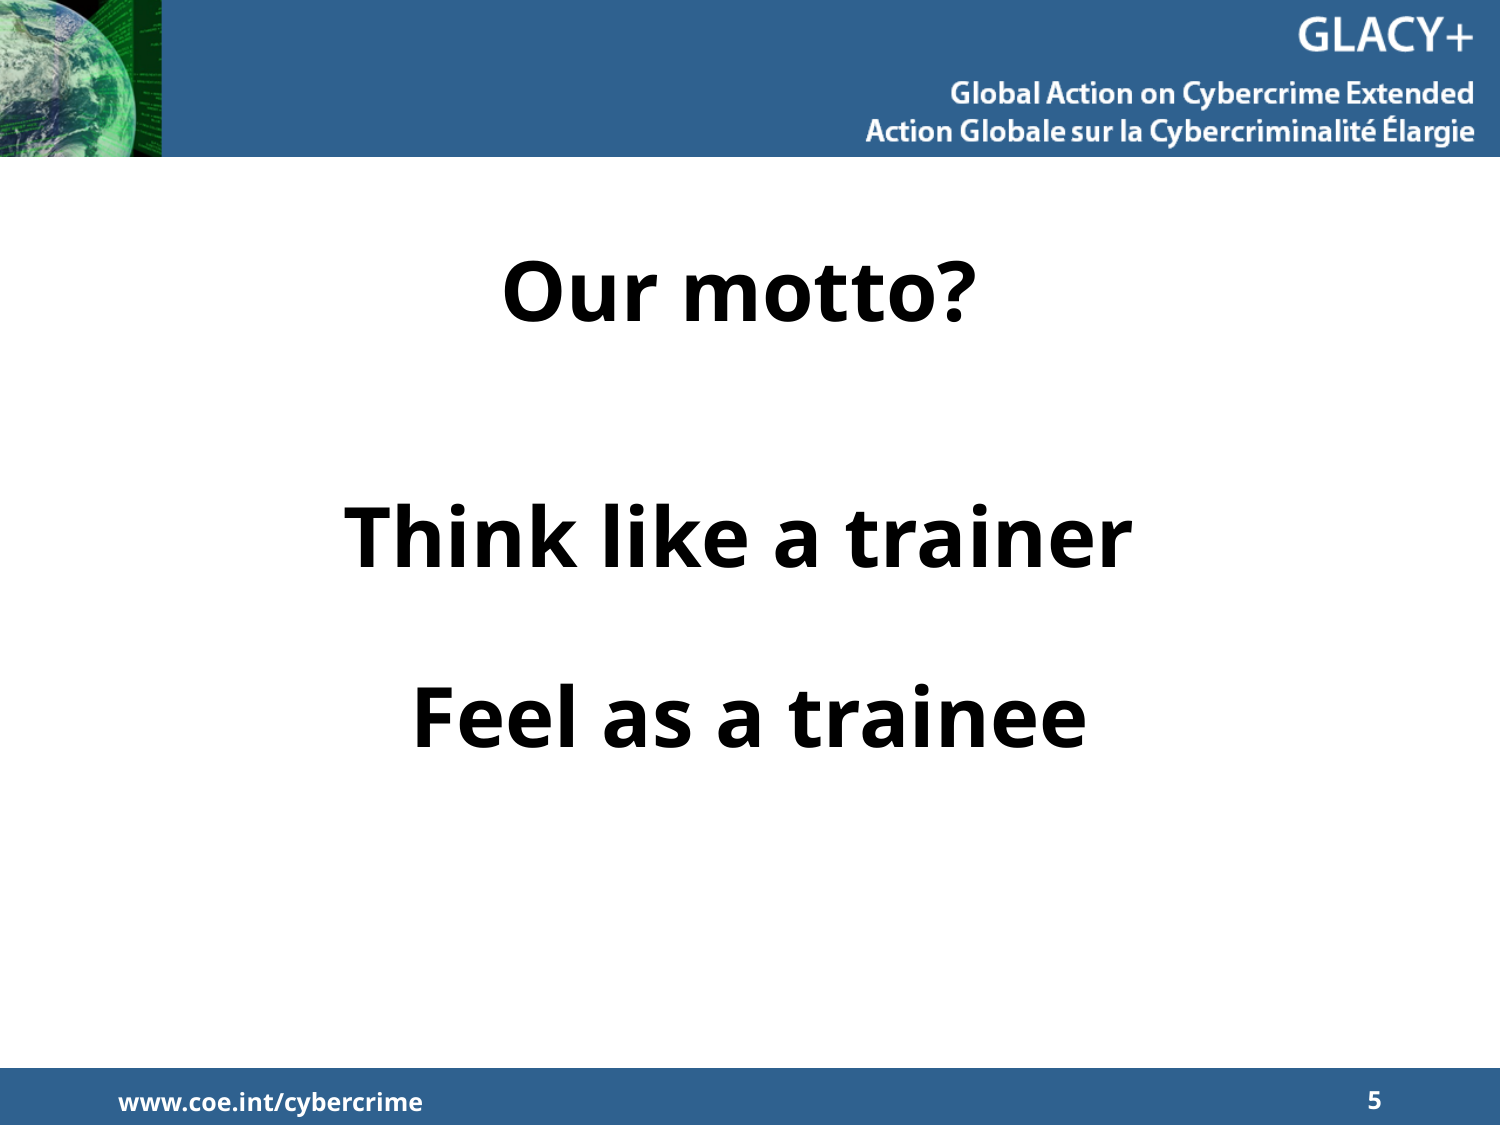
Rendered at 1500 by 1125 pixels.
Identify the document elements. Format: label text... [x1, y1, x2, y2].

text_box Our motto? [386, 230, 1114, 346]
slide_number www.coe.int/cybercrime [103, 1071, 491, 1125]
slide_number 5 [1059, 1071, 1397, 1125]
picture [0, 0, 1500, 157]
title Think like a trainer Feel as a trainee [103, 450, 1397, 910]
